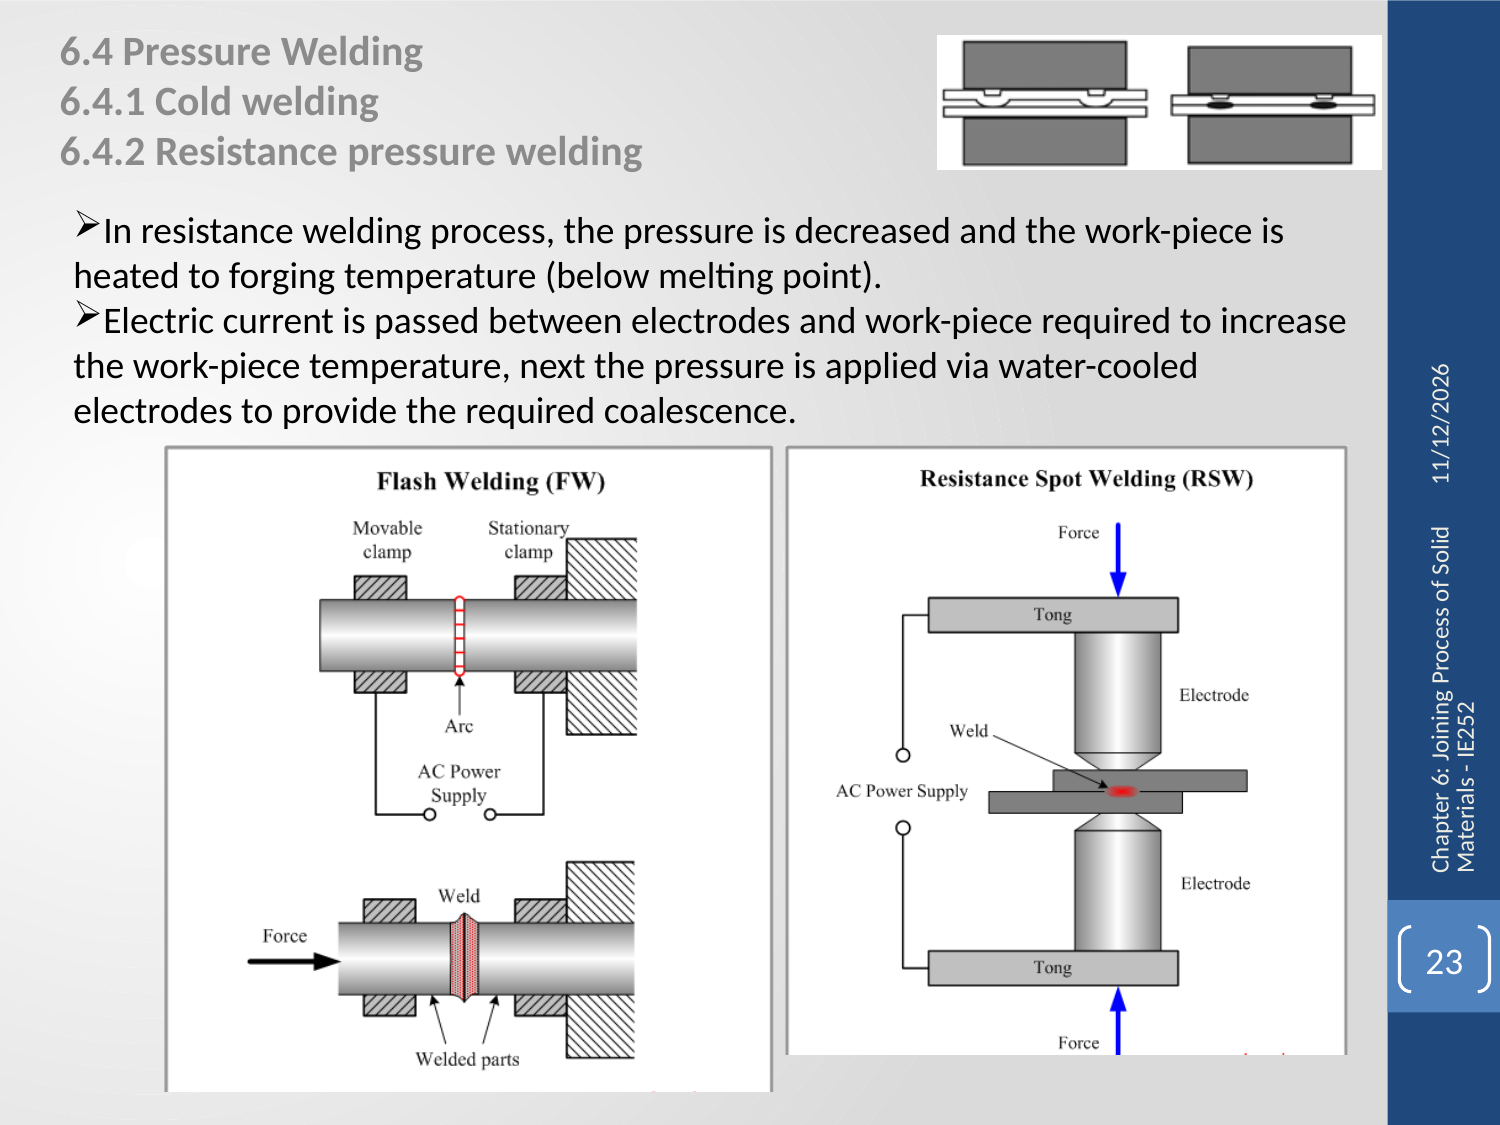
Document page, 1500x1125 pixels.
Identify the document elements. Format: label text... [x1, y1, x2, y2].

text_box In resistance welding process, the pressure is decreased and the work-piece is heated to forging temperature (below melting point). Electric current is passed between electrodes and work-piece required to increase the work-piece temperature, next the pressure is applied via water-cooled electrodes to provide the required coalescence. [58, 199, 1372, 439]
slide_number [1408, 100, 1469, 500]
text_box 6.4 Pressure Welding 6.4.1 Cold welding 6.4.2 Resistance pressure welding [35, 187, 1311, 282]
picture [784, 445, 1348, 1055]
picture [937, 34, 1382, 170]
footer Chapter 6: Joining Process of Solid Materials - IE252 [1408, 500, 1469, 889]
slide_number 23 [1397, 925, 1492, 994]
picture [163, 445, 774, 1092]
